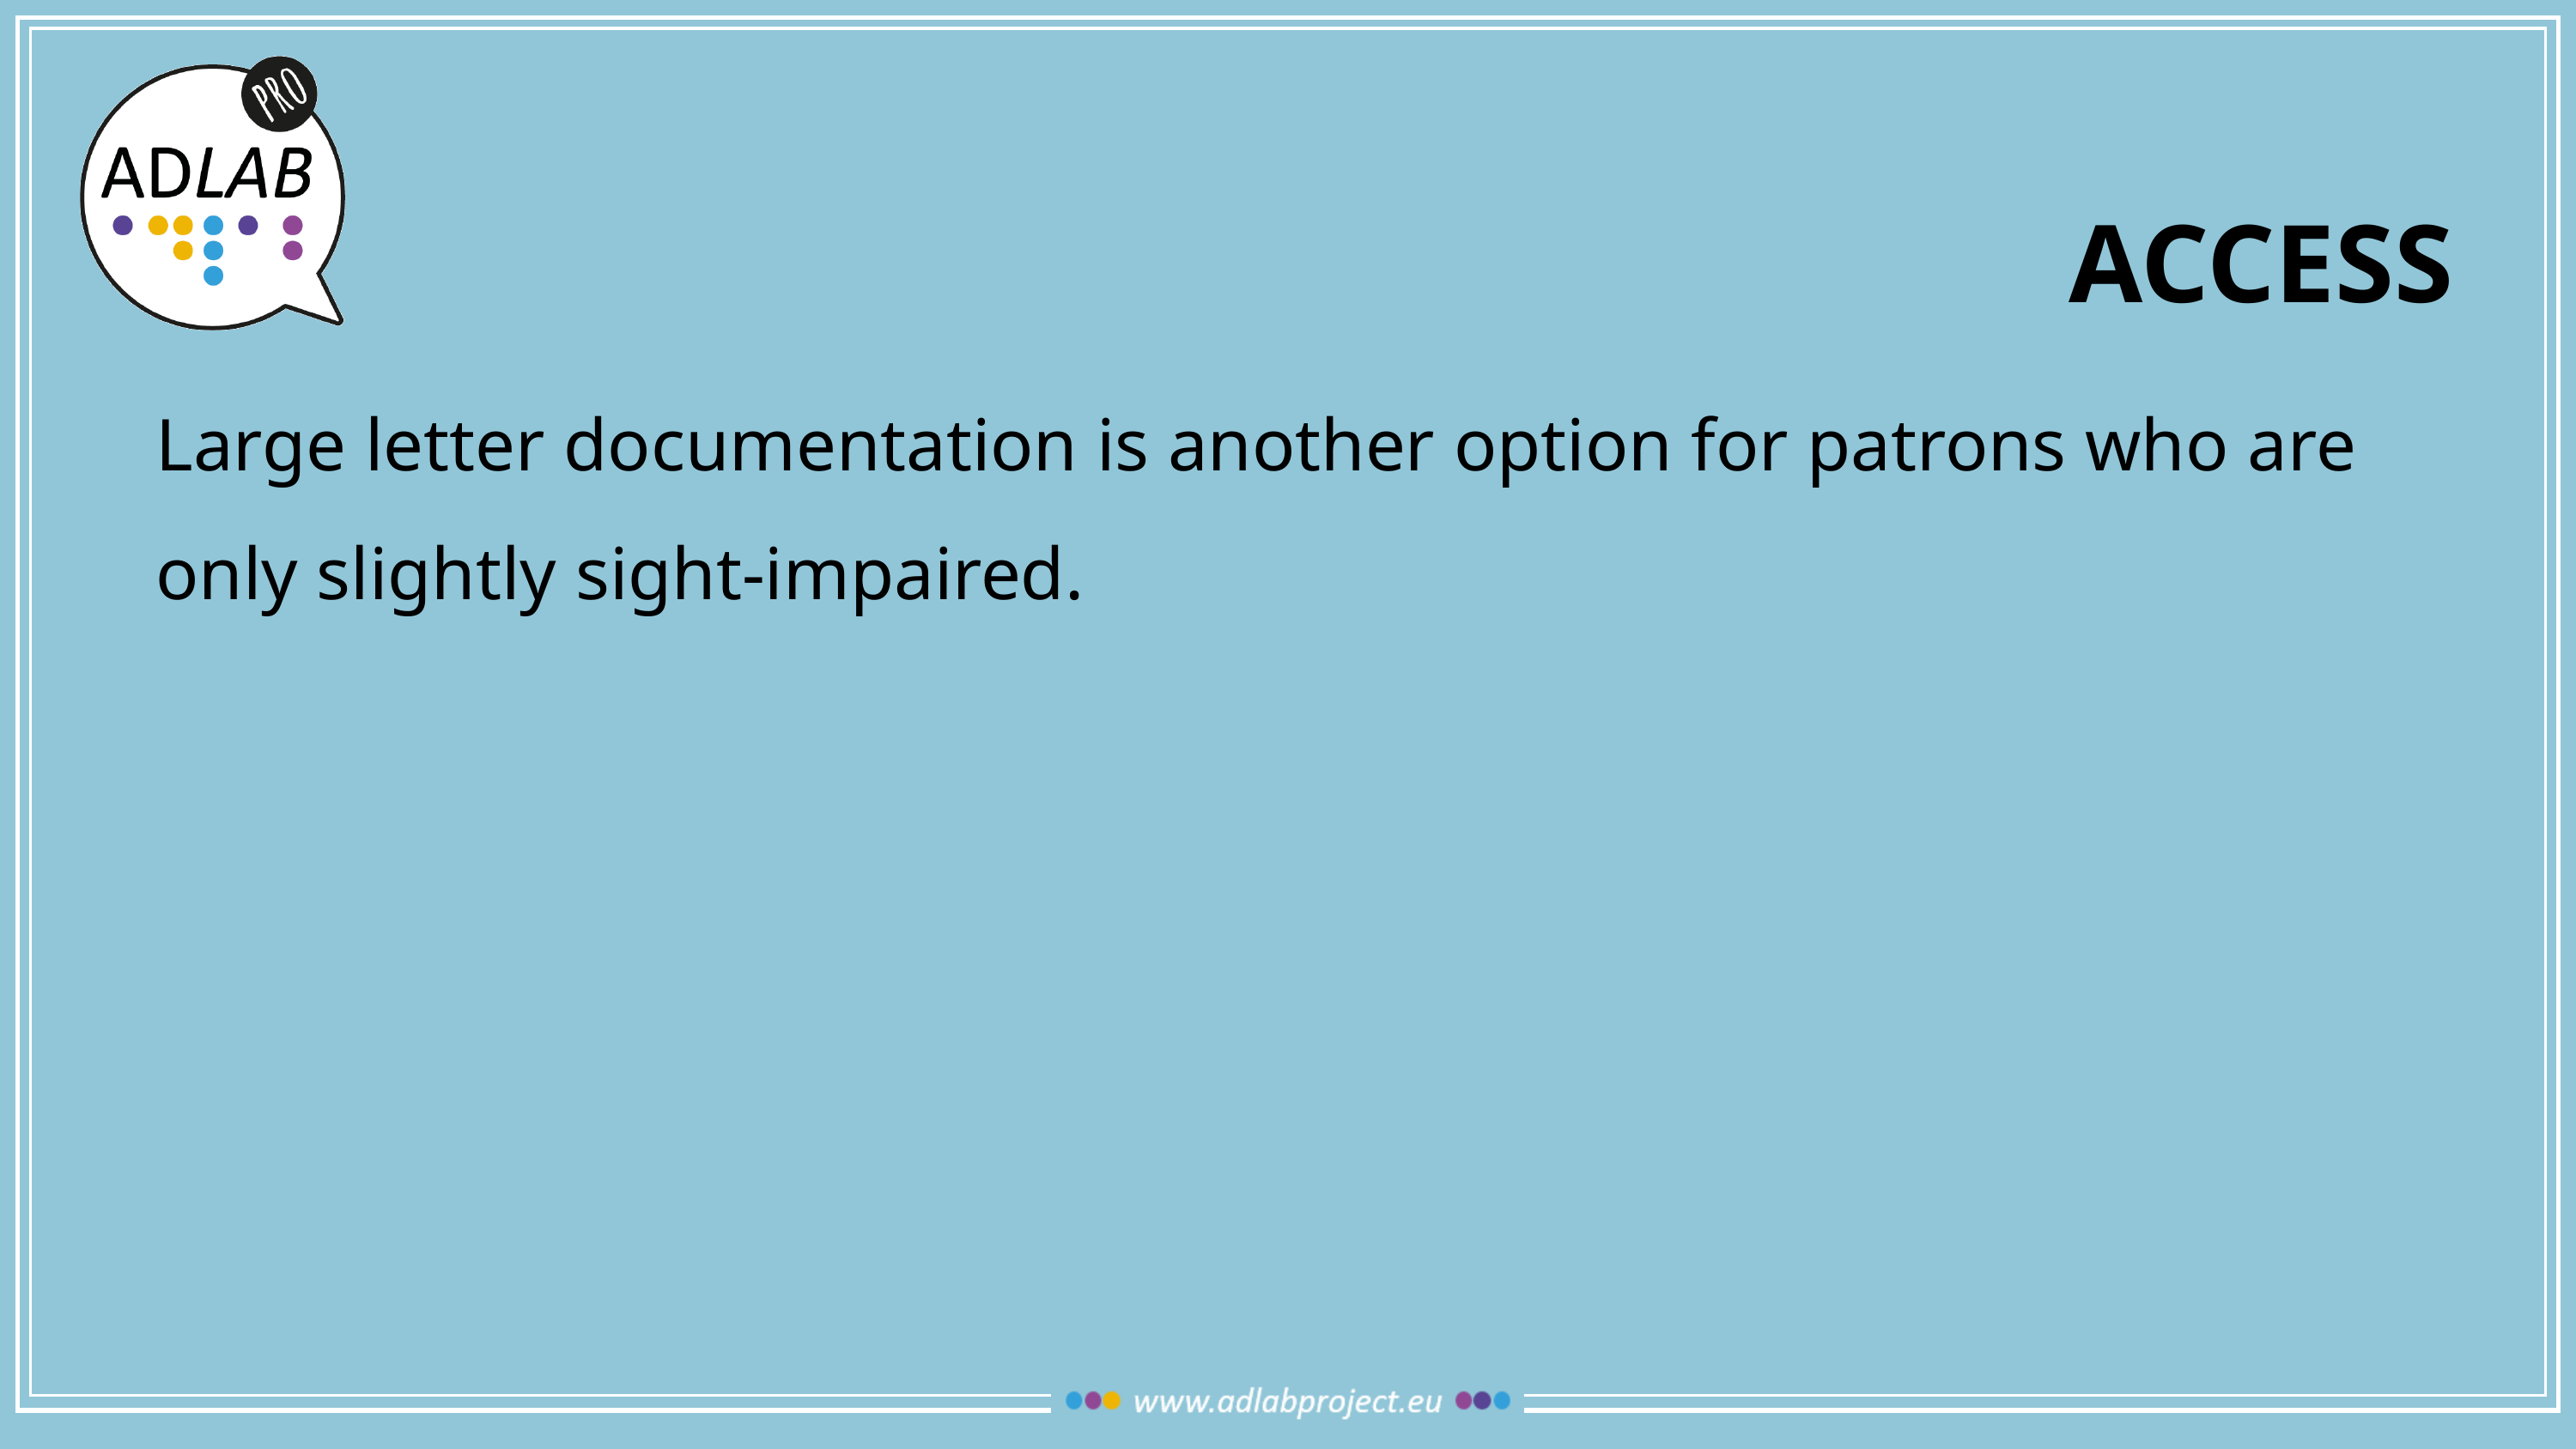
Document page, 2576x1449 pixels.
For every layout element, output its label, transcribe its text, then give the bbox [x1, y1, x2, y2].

title access [384, 70, 2467, 350]
picture [72, 49, 353, 330]
picture [1051, 1378, 1524, 1429]
list Large letter documentation is another option for patrons who are only slightly sight-impaired. [143, 350, 2467, 1056]
